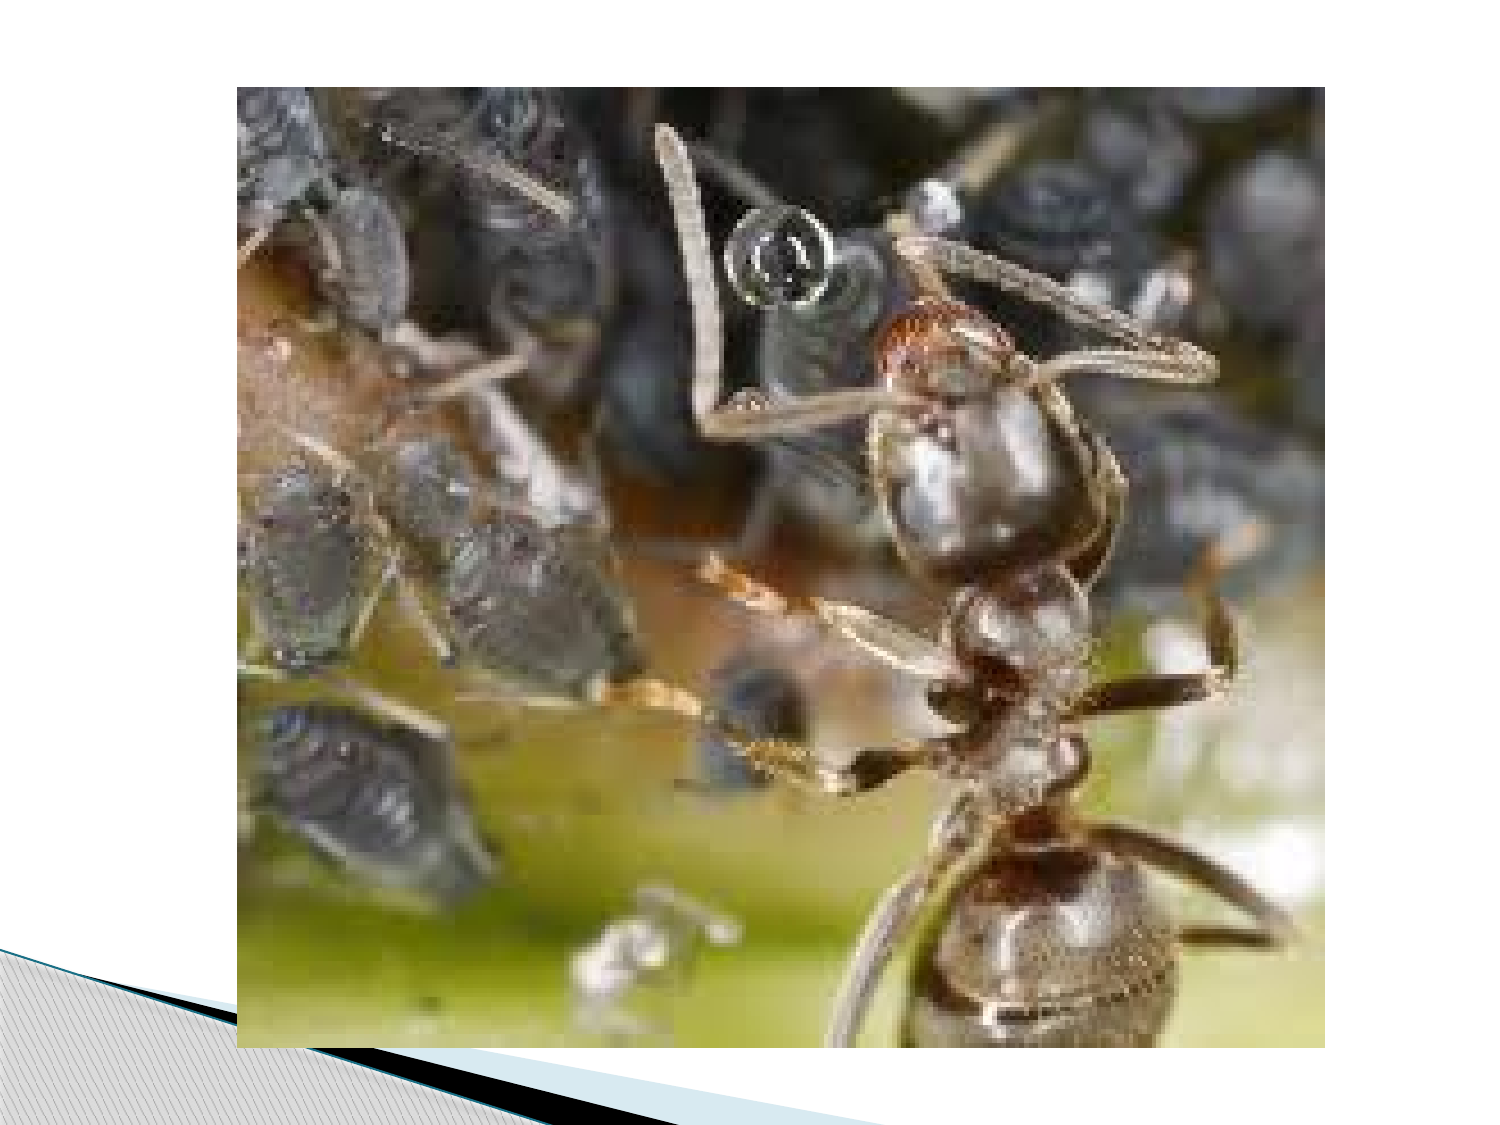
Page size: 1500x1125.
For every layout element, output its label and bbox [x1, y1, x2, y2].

list [237, 87, 1326, 1048]
